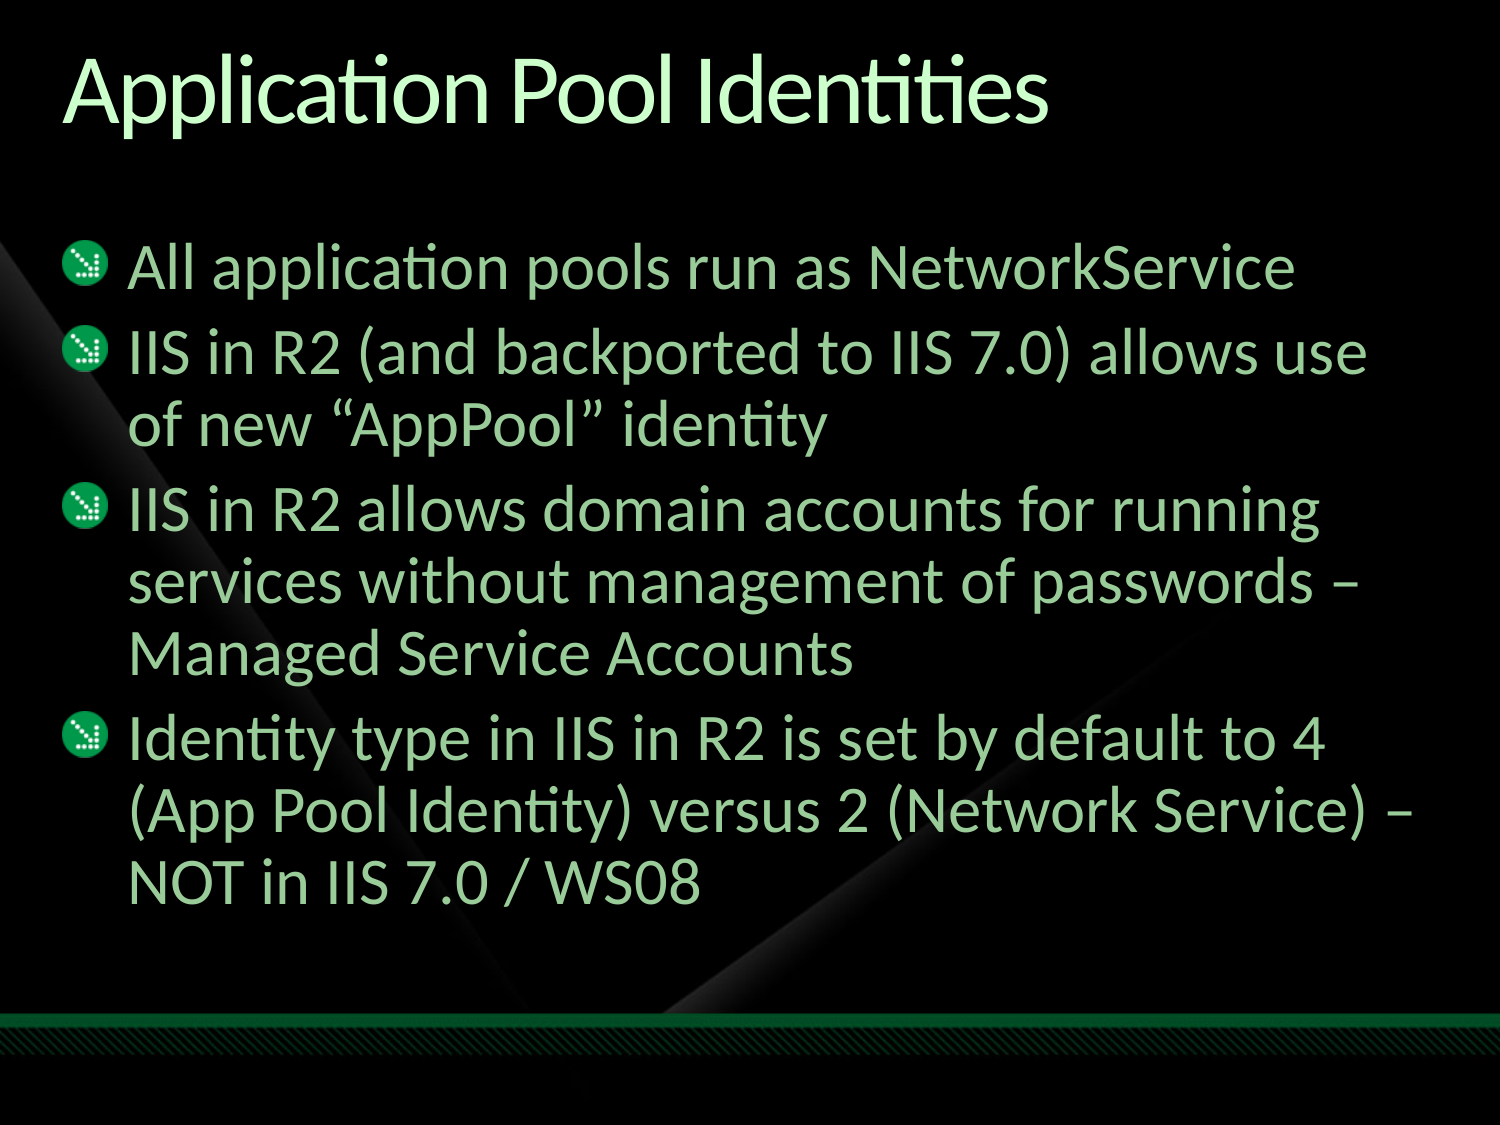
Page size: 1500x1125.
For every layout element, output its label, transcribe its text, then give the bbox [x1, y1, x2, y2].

list All application pools run as NetworkService IIS in R2 (and backported to IIS 7.0) allows use of new “AppPool” identity IIS in R2 allows domain accounts for running services without management of passwords – Managed Service Accounts Identity type in IIS in R2 is set by default to 4 (App Pool Identity) versus 2 (Network Service) – NOT in IIS 7.0 / WS08 [62, 231, 1438, 1040]
picture [0, 0, 1500, 1125]
title Application Pool Identities [62, 37, 1438, 147]
